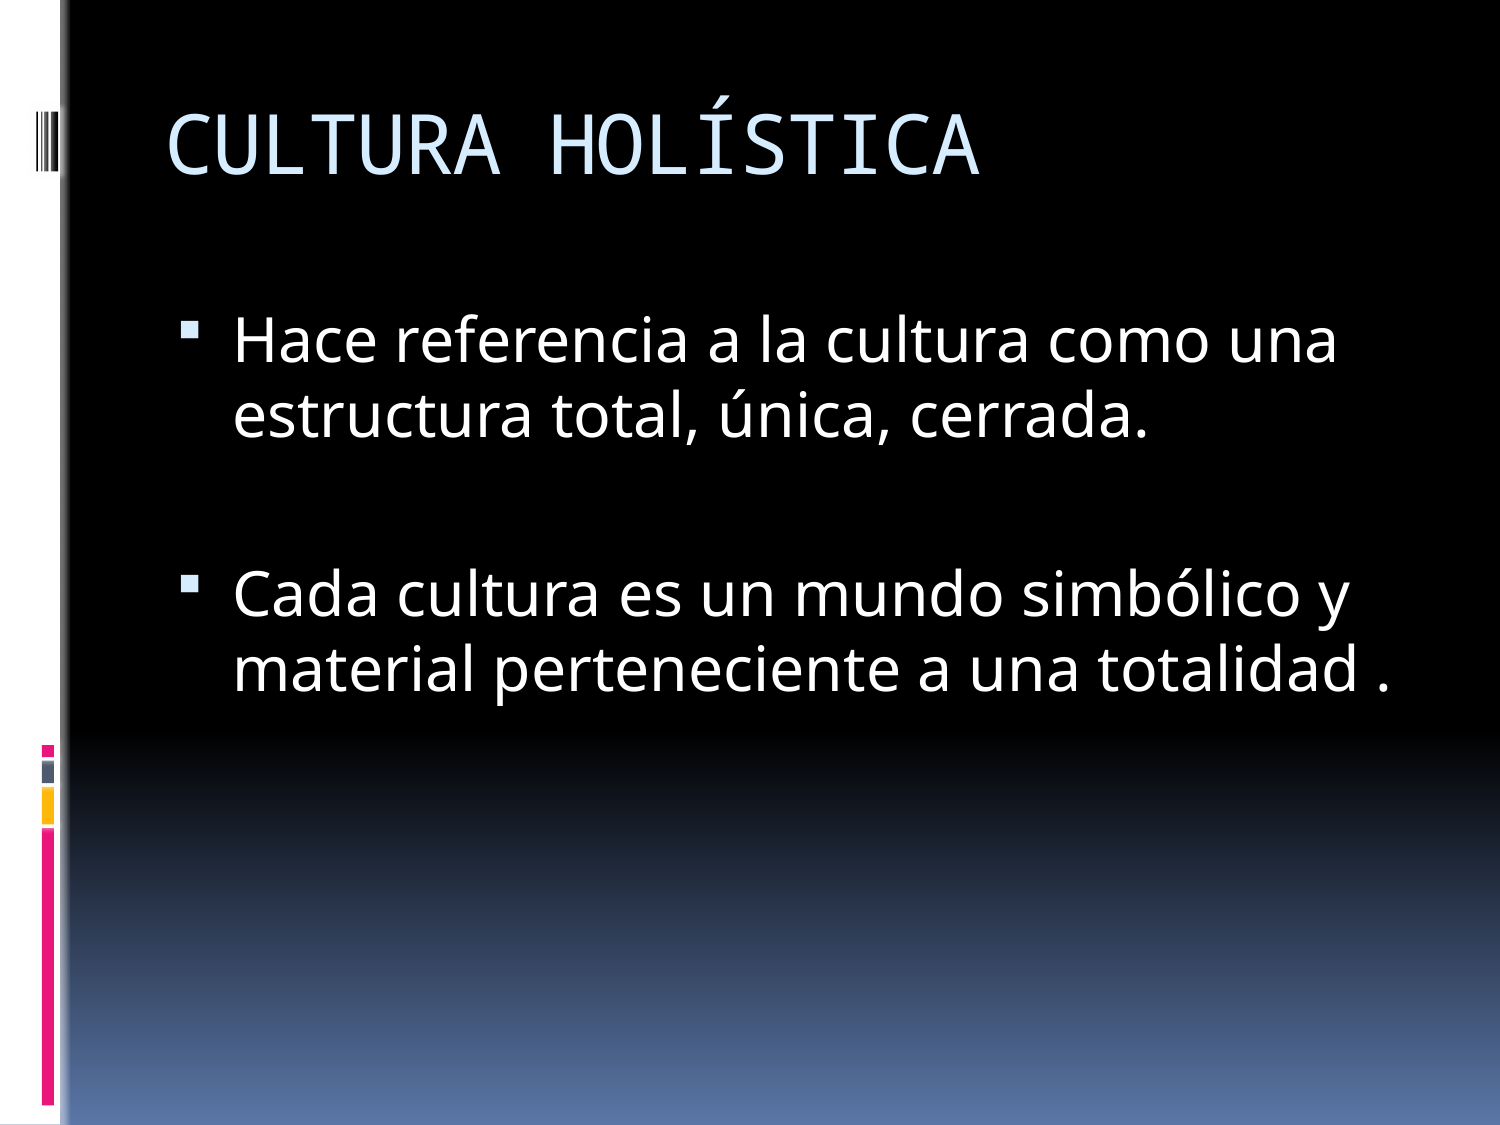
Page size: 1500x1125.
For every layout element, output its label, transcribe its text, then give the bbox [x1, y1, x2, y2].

title CULTURA HOLÍSTICA [150, 83, 1425, 234]
list Hace referencia a la cultura como una estructura total, única, cerrada. Cada cultura es un mundo simbólico y material perteneciente a una totalidad . [150, 292, 1425, 1043]
